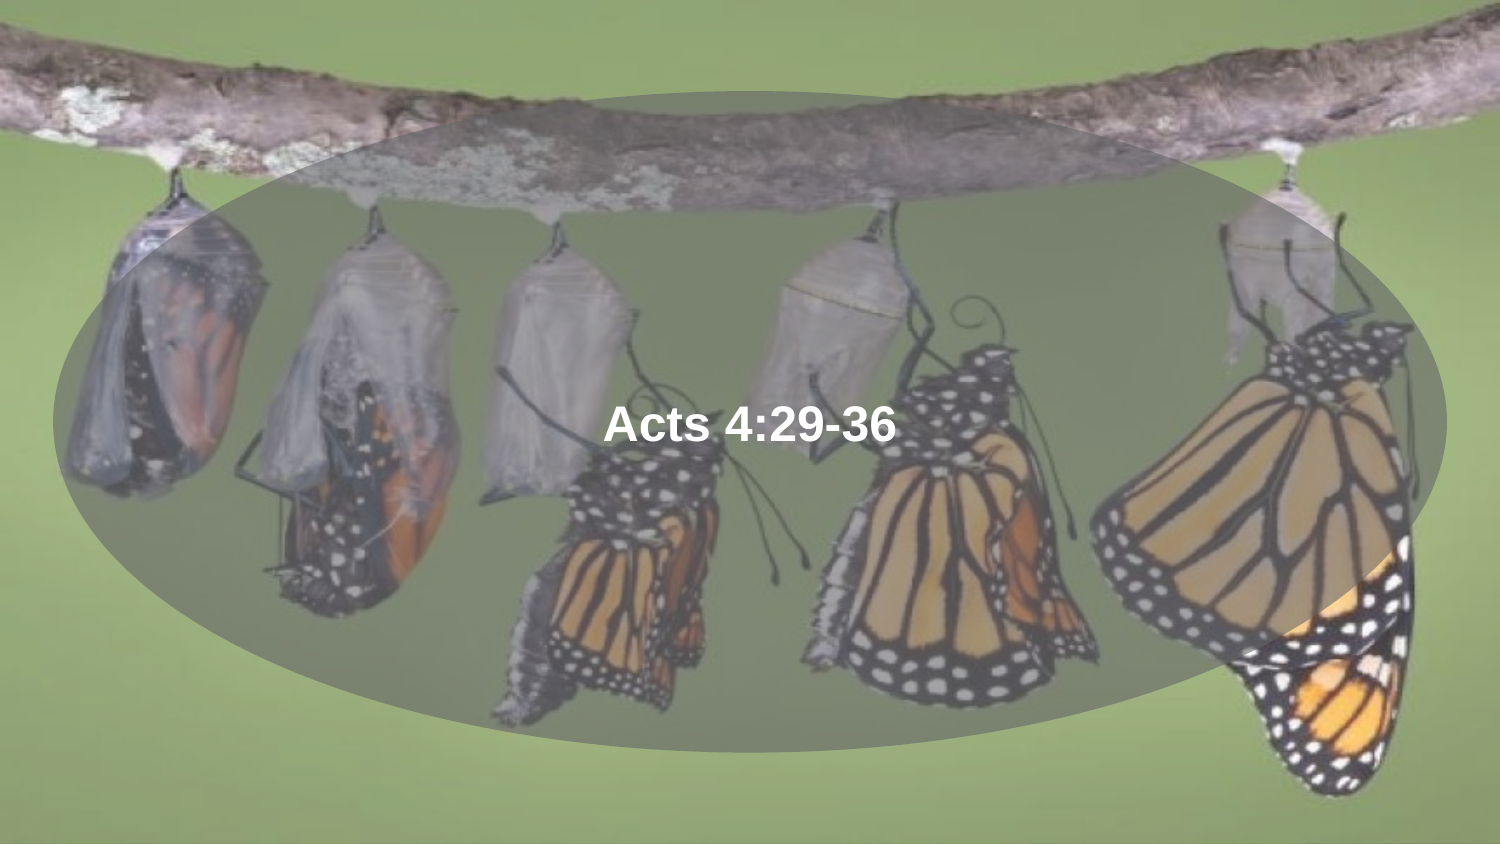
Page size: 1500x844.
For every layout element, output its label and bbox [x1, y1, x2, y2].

picture [0, 0, 1500, 844]
text_box [52, 90, 1448, 753]
